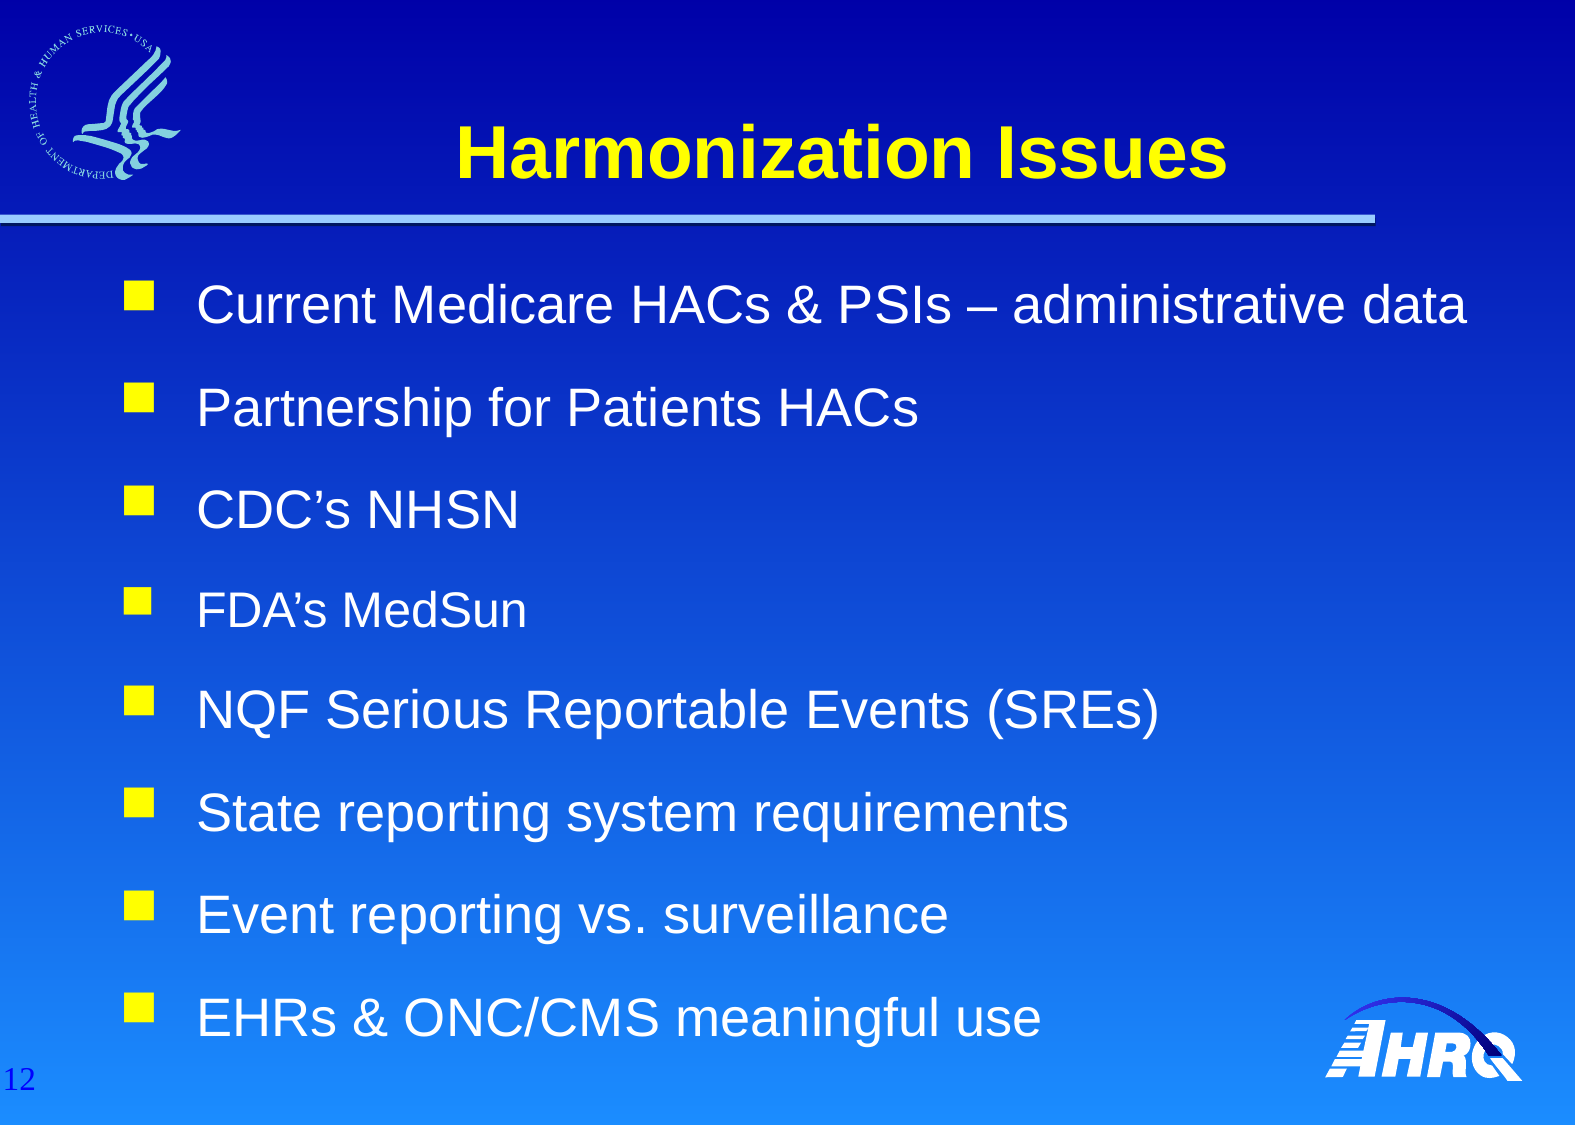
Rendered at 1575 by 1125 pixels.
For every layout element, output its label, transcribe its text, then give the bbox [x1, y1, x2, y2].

title Harmonization Issues [203, 56, 1483, 202]
list Current Medicare HACs & PSIs – administrative data Partnership for Patients HACs CDC’s NHSN FDA’s MedSun NQF Serious Reportable Events (SREs) State reporting system requirements Event reporting vs. surveillance EHRs & ONC/CMS meaningful use [104, 261, 1501, 738]
